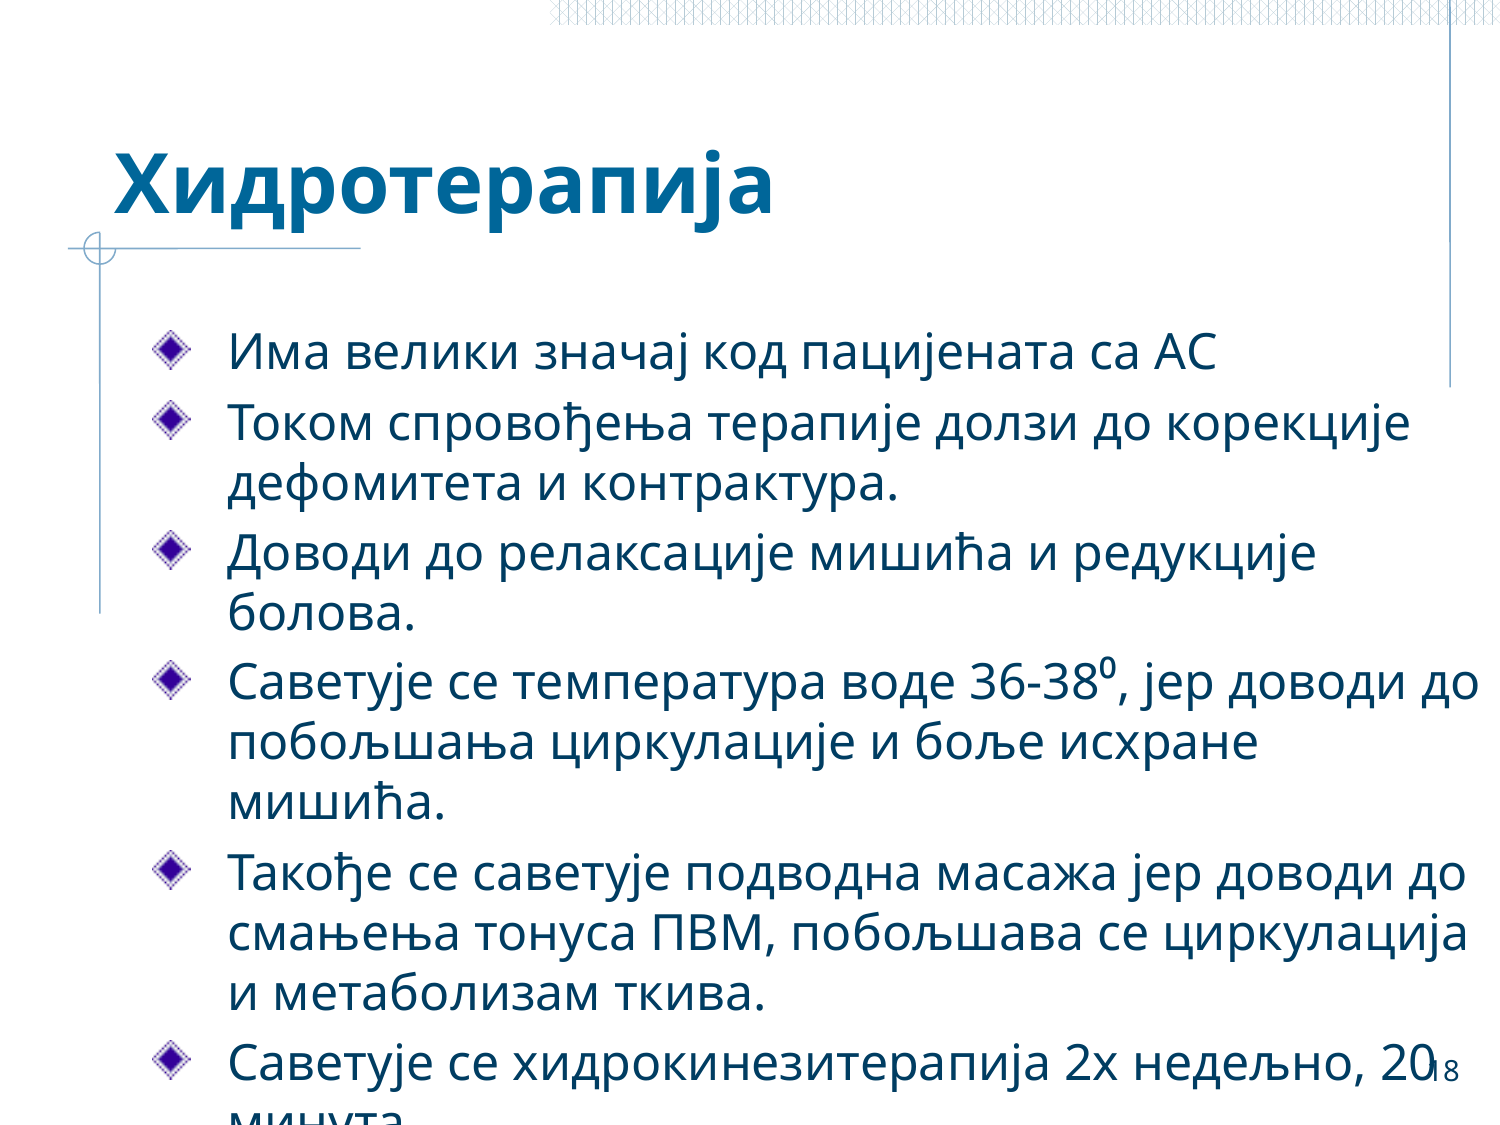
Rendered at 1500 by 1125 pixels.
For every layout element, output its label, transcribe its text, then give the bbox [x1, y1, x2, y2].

picture [152, 400, 191, 440]
title Хидротерапија [99, 49, 1376, 238]
picture [152, 1040, 191, 1080]
picture [152, 530, 191, 570]
list Има велики значај код пацијената са АС Током спровођења терапије долзи до корекције дефомитета и контрактура. Доводи до релаксације мишића и редукције болова. Саветује се температура воде 36-38⁰, јер доводи до побољшања циркулације и боље исхране мишића. Такође се саветује подводна масажа јер доводи до смањења тонуса ПВМ, побољшава се циркулација и метаболизам ткива. Саветује се хидрокинезитерапија 2х недељно, 20 минута. [137, 312, 1500, 988]
slide_number 18 [1162, 1025, 1475, 1100]
picture [152, 850, 191, 890]
picture [152, 330, 191, 370]
picture [152, 660, 191, 700]
